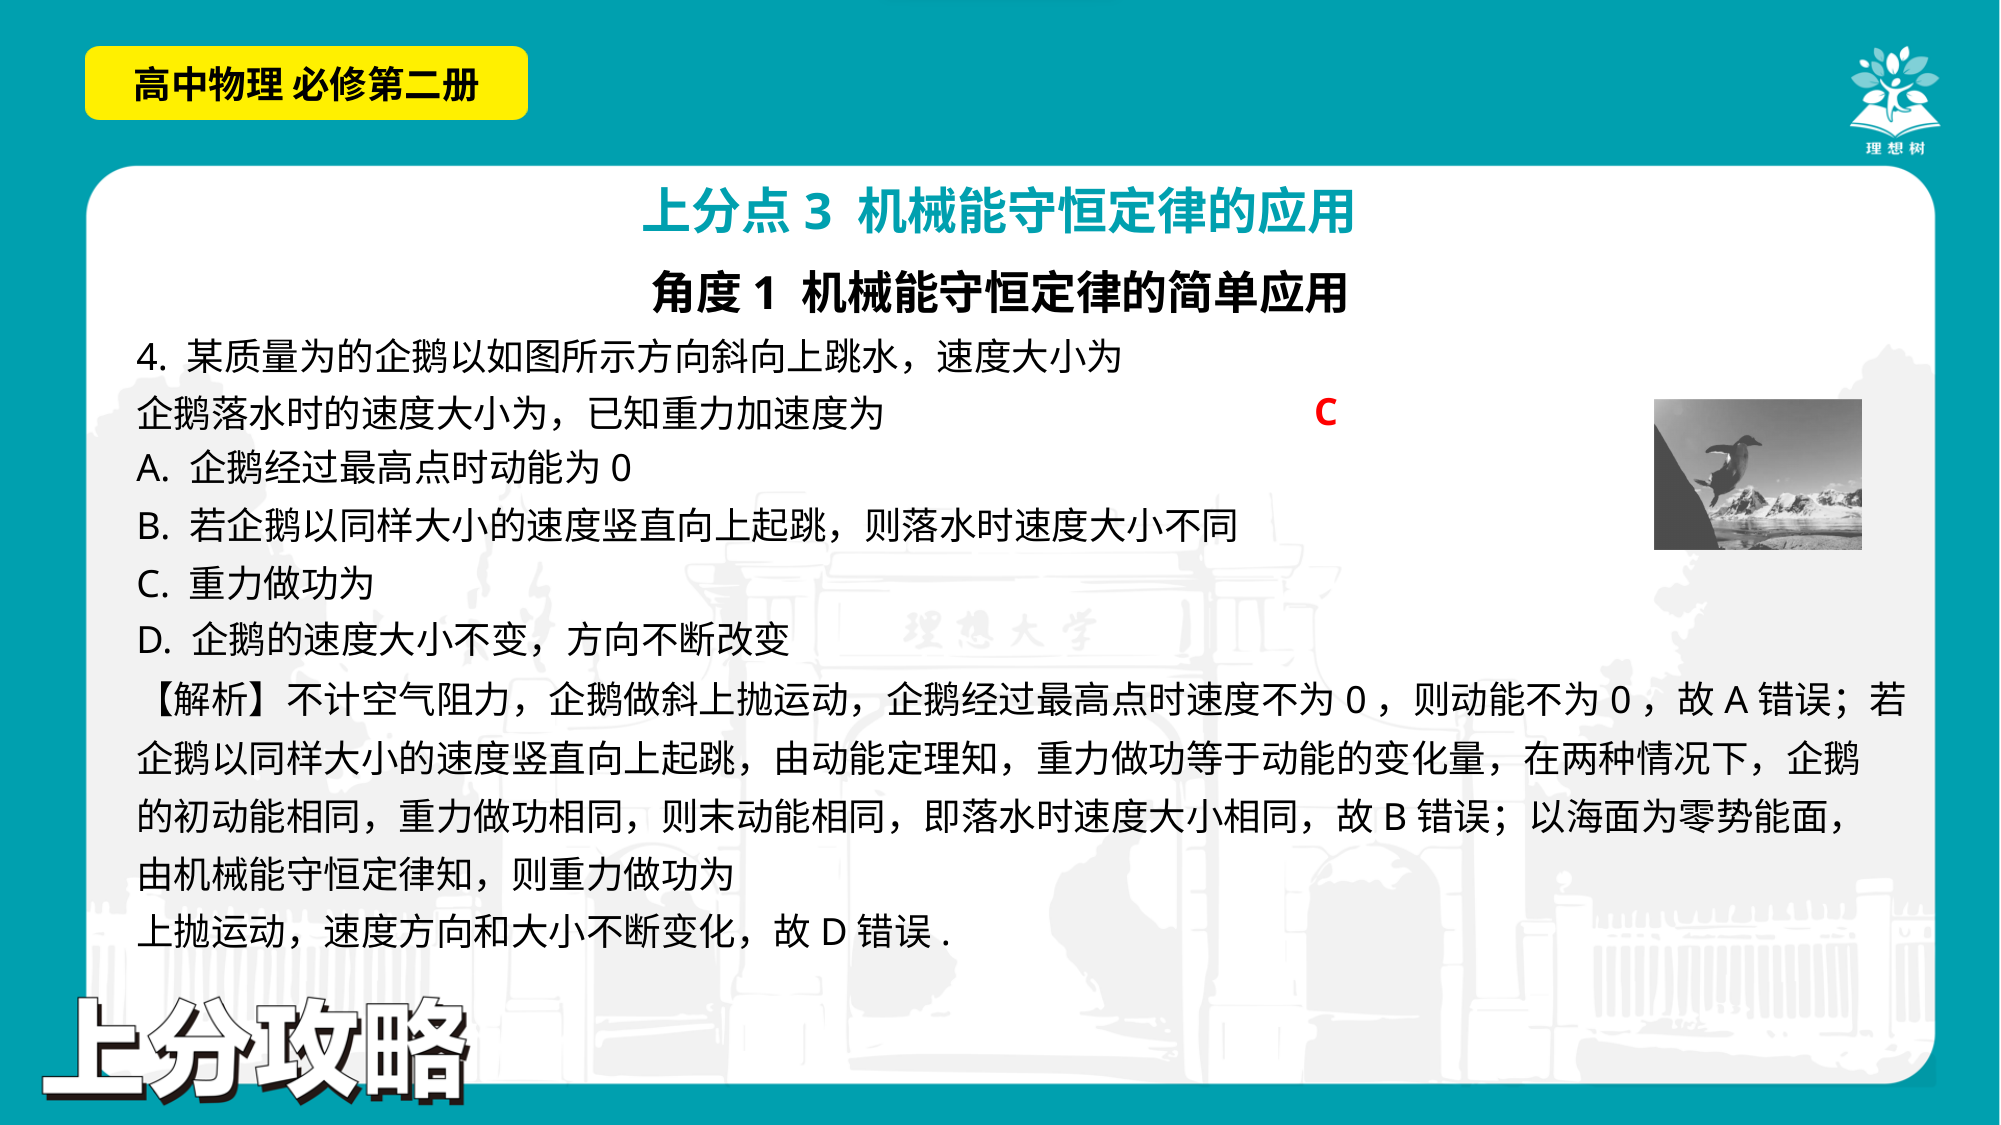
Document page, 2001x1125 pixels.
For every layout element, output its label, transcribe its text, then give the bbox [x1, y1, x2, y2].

picture [0, 0, 2000, 1125]
text_box 角度1 机械能守恒定律的简单应用 [136, 247, 1865, 312]
text_box C [1298, 377, 1354, 429]
